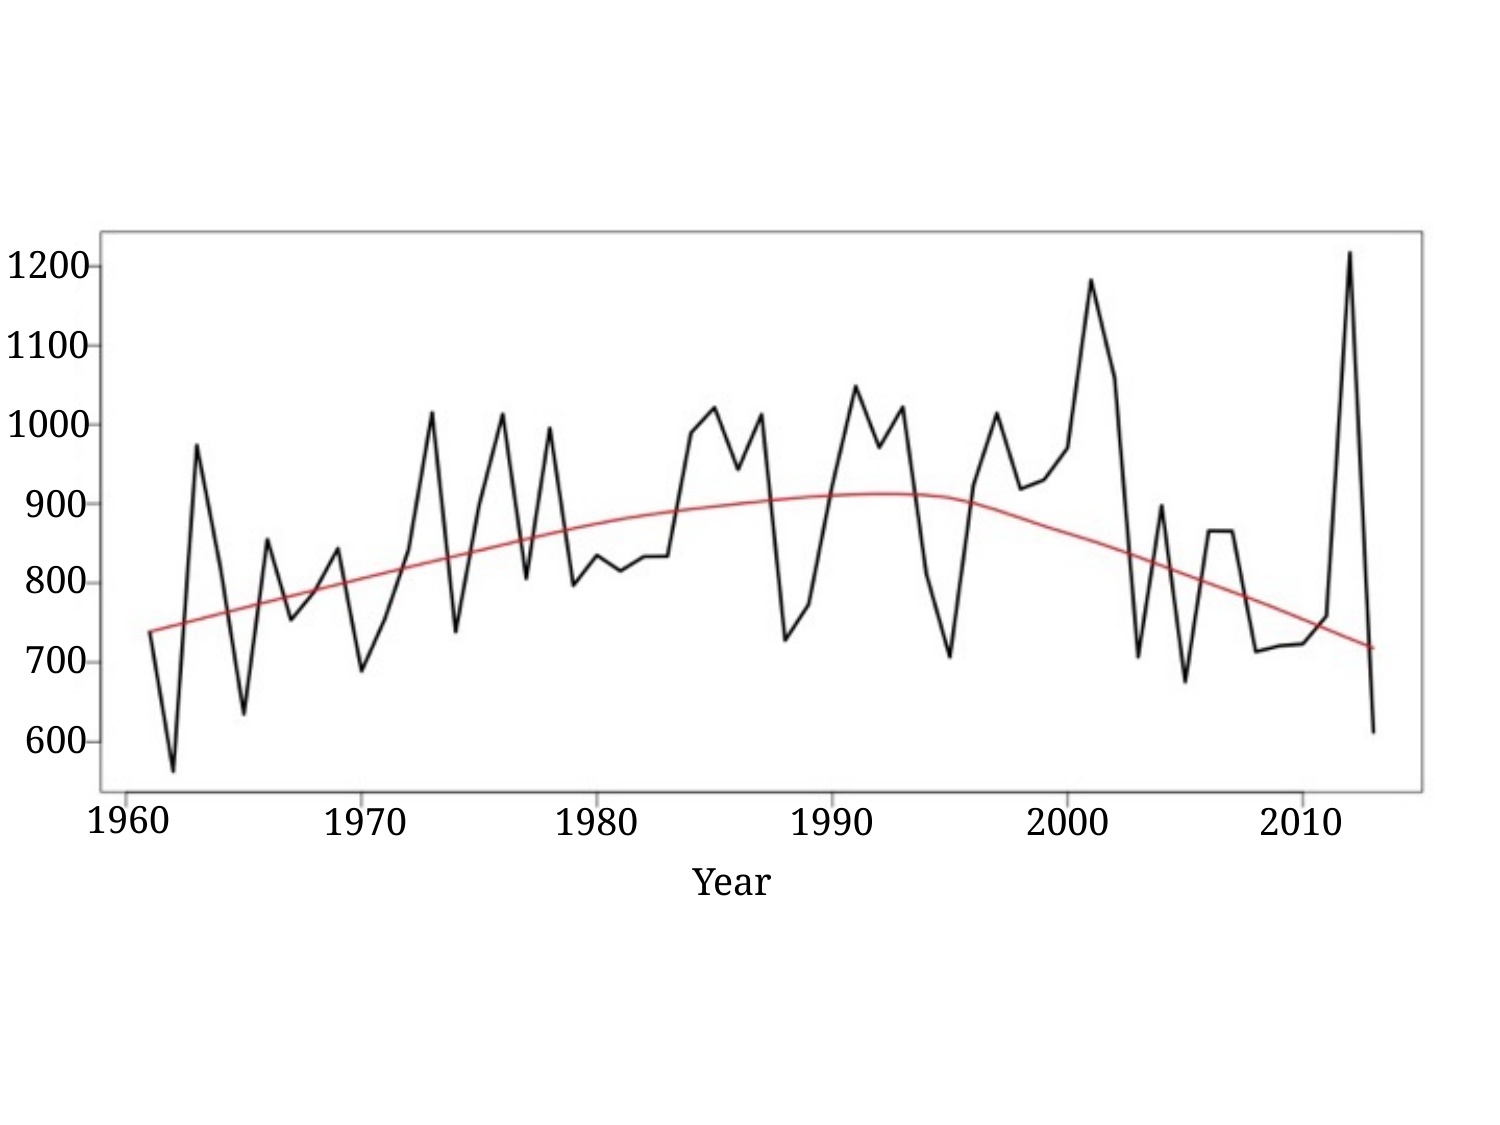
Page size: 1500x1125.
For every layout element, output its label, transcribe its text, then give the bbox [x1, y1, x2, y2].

text_box Year [0, 850, 1465, 911]
text_box 1960 [71, 826, 186, 849]
text_box 2000 [1010, 829, 1125, 850]
text_box 1200 [0, 233, 69, 294]
text_box 1970 [308, 829, 423, 850]
picture [74, 210, 1465, 821]
text_box 1990 [775, 829, 889, 850]
text_box 700 [9, 628, 69, 689]
text_box 900 [9, 472, 69, 533]
text_box 2010 [1244, 829, 1358, 850]
text_box 1980 [539, 829, 654, 850]
text_box 1100 [0, 314, 69, 374]
text_box 600 [9, 708, 69, 769]
text_box 800 [9, 548, 69, 609]
text_box 1000 [0, 392, 69, 452]
